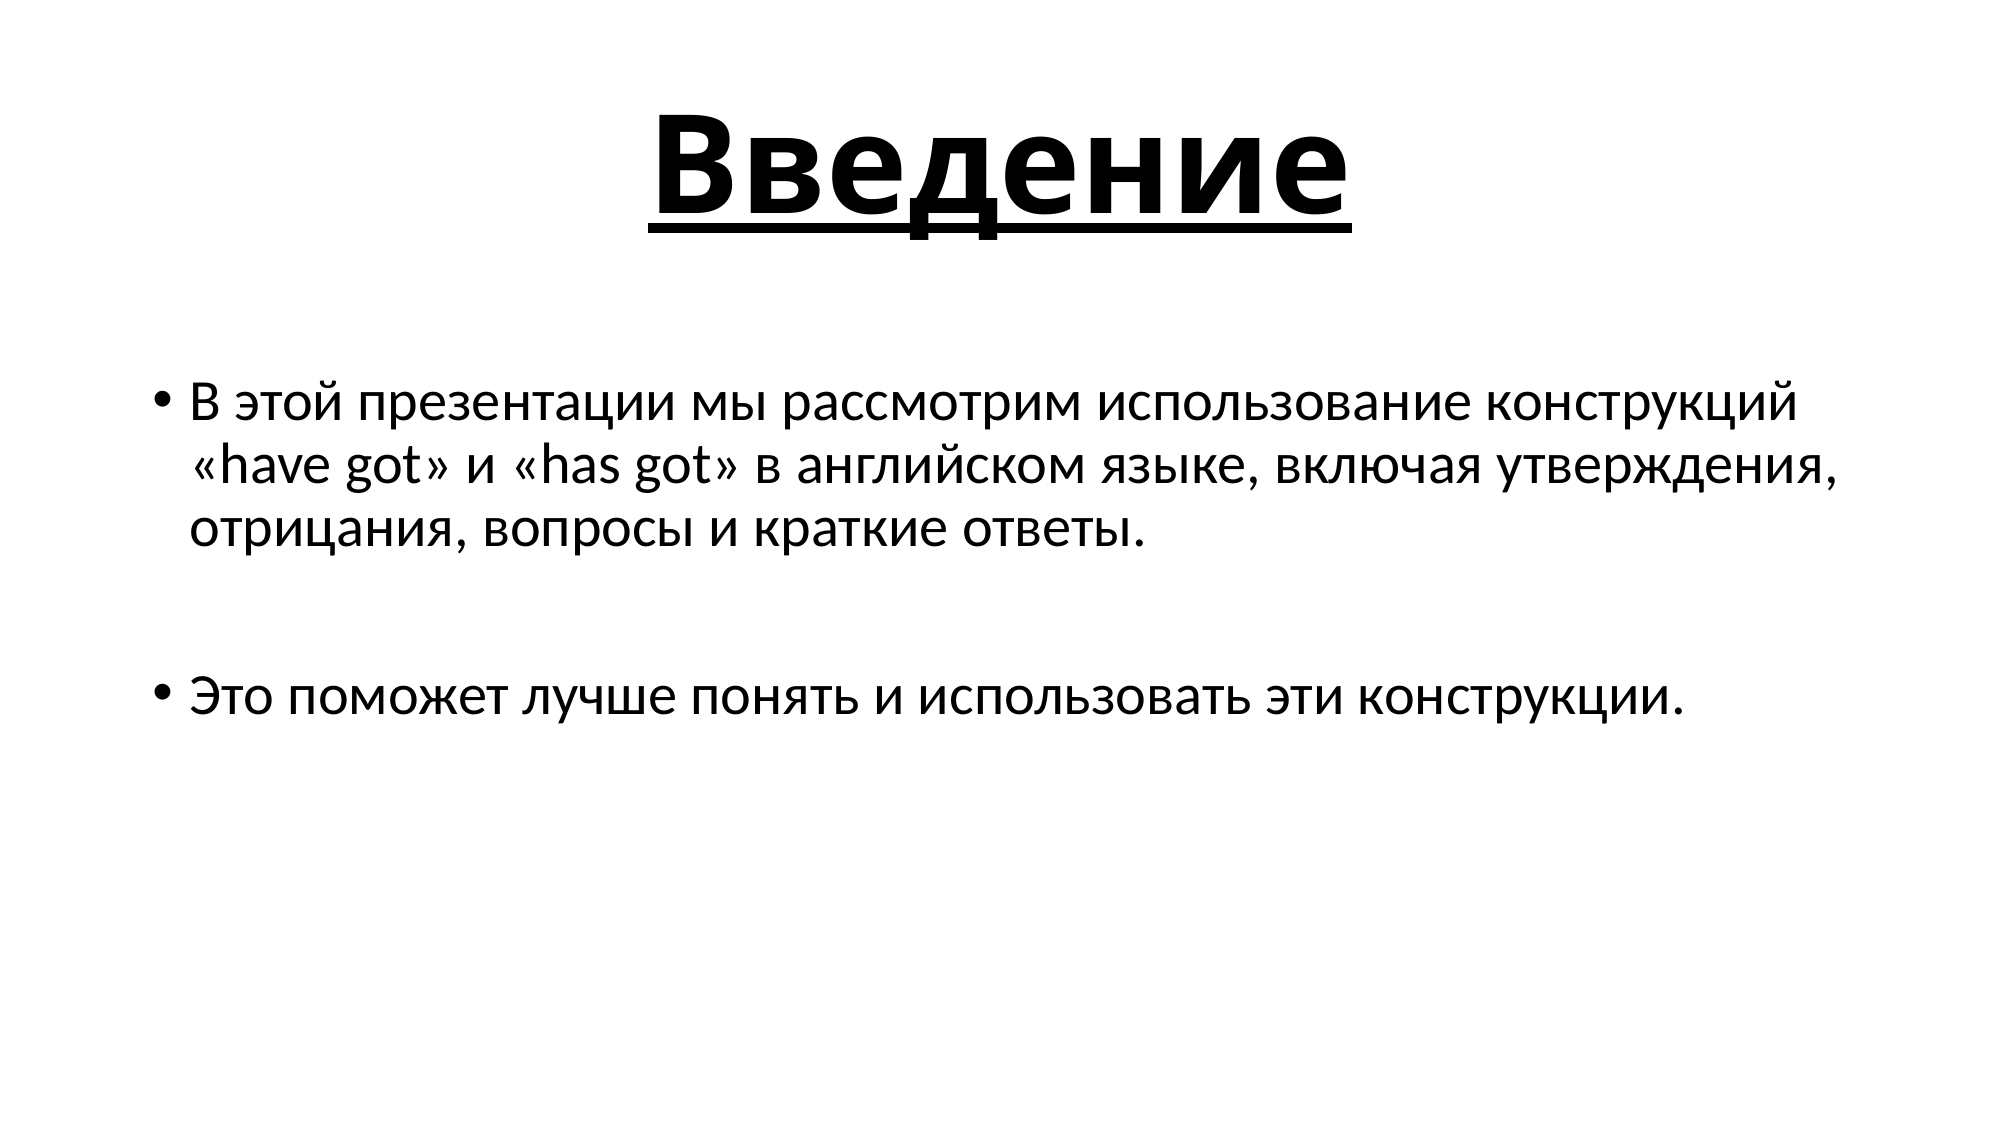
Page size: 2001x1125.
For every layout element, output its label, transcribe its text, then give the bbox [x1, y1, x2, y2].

title Введение [137, 59, 1863, 278]
list В этой презентации мы рассмотрим использование конструкций «have got» и «has got» в английском языке, включая утверждения, отрицания, вопросы и краткие ответы. Это поможет лучше понять и использовать эти конструкции. [137, 362, 1863, 1014]
